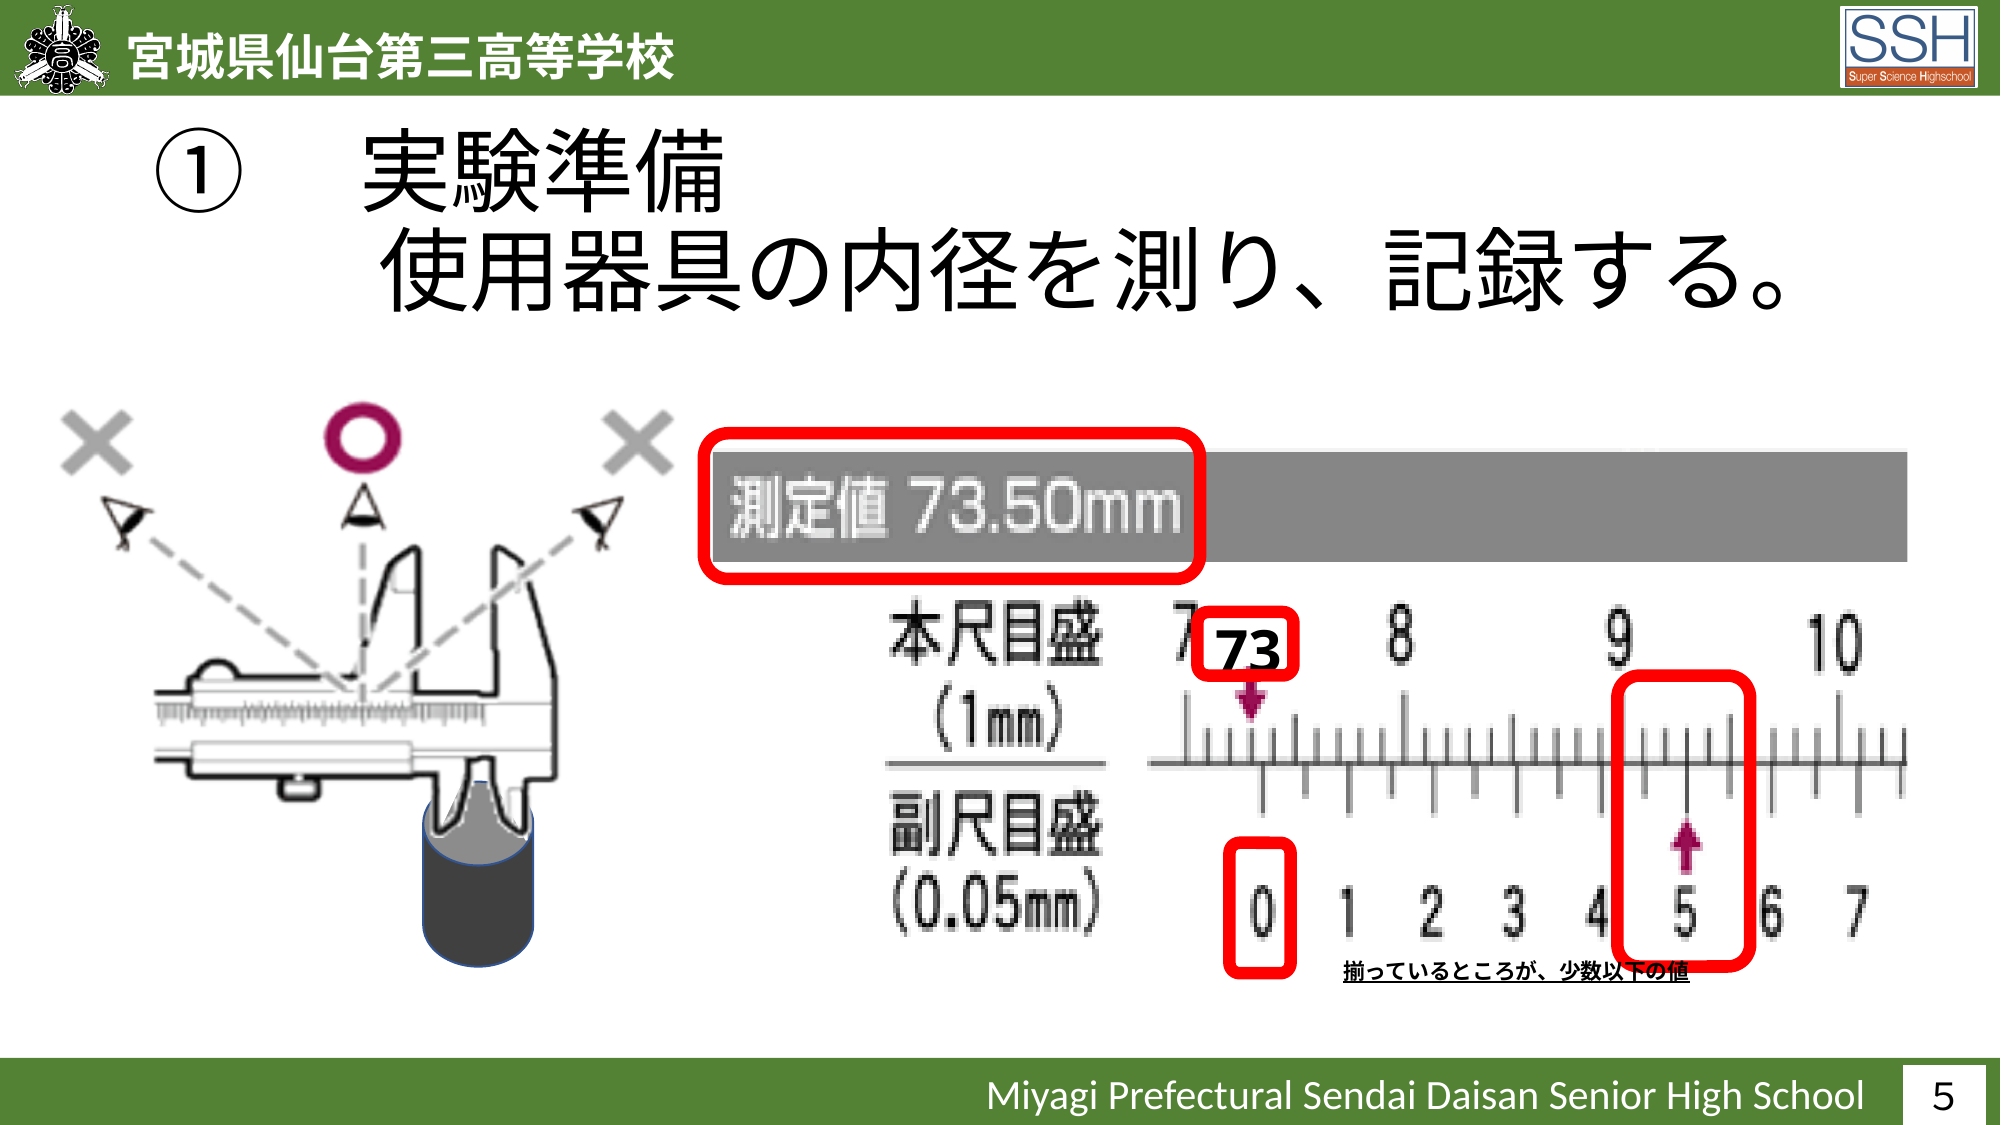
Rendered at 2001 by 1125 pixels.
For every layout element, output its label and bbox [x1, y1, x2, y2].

text_box [9, 389, 780, 967]
text_box [0, 0, 2000, 1125]
picture [712, 434, 1908, 972]
text_box [1197, 606, 2000, 1066]
